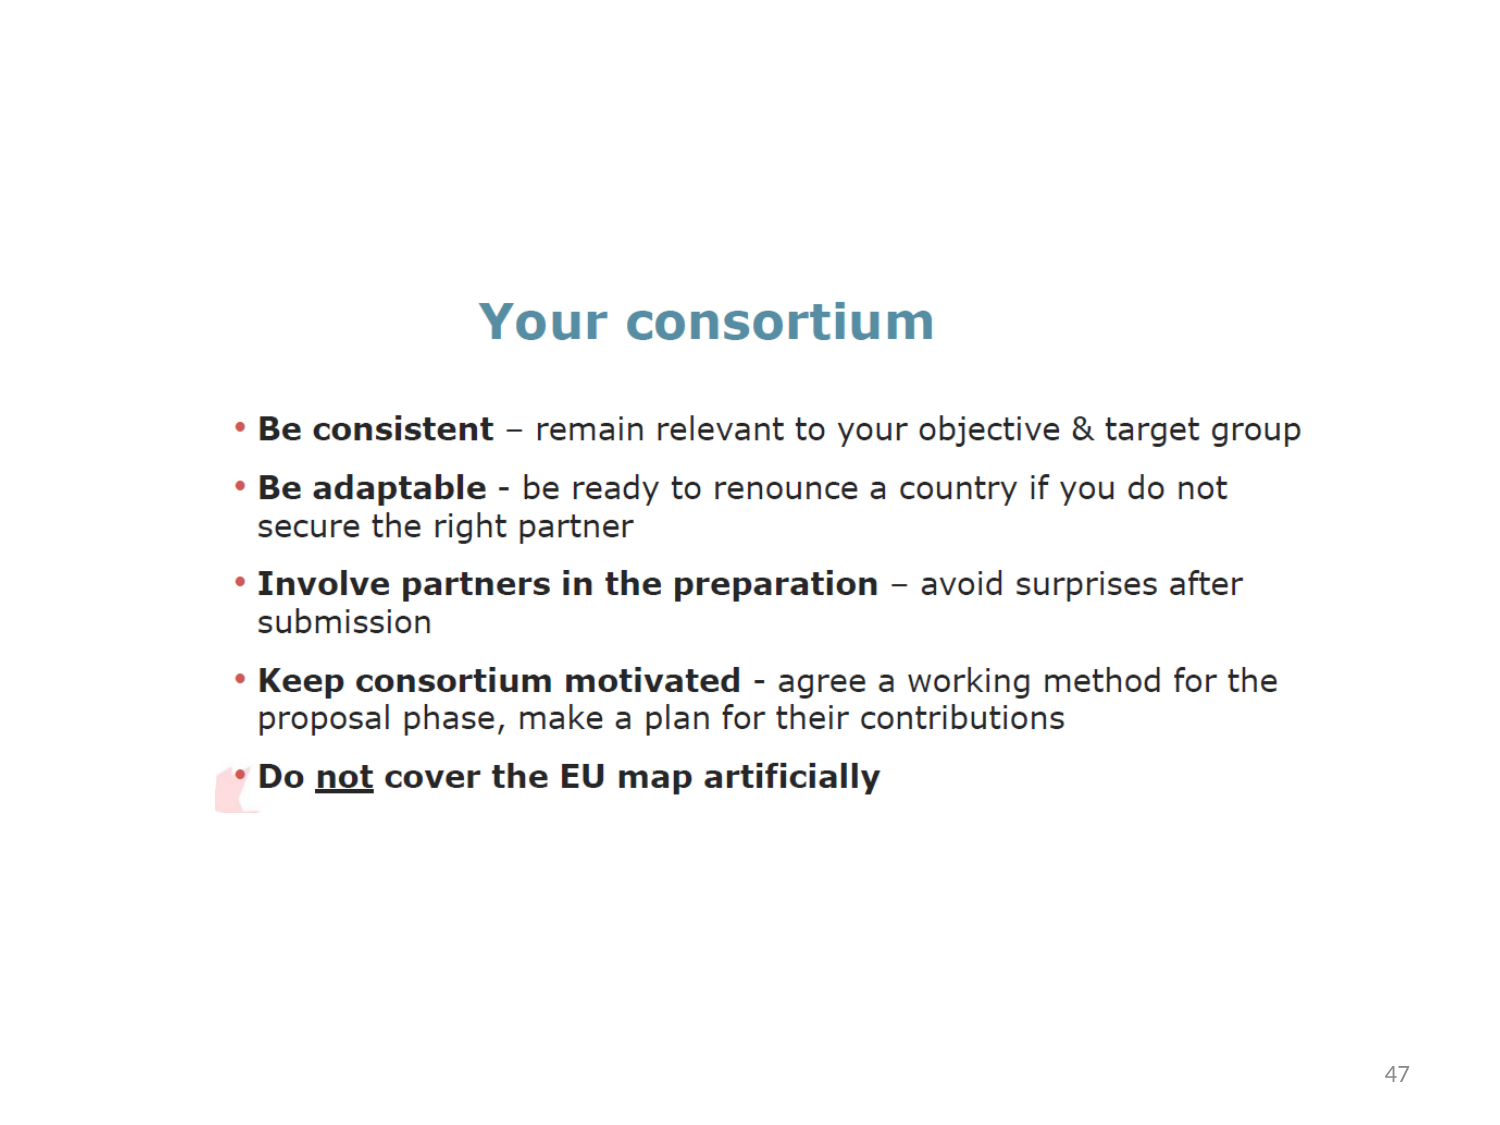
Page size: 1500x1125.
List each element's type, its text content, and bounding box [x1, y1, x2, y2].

picture [214, 290, 1332, 813]
slide_number 47 [1074, 1042, 1425, 1103]
